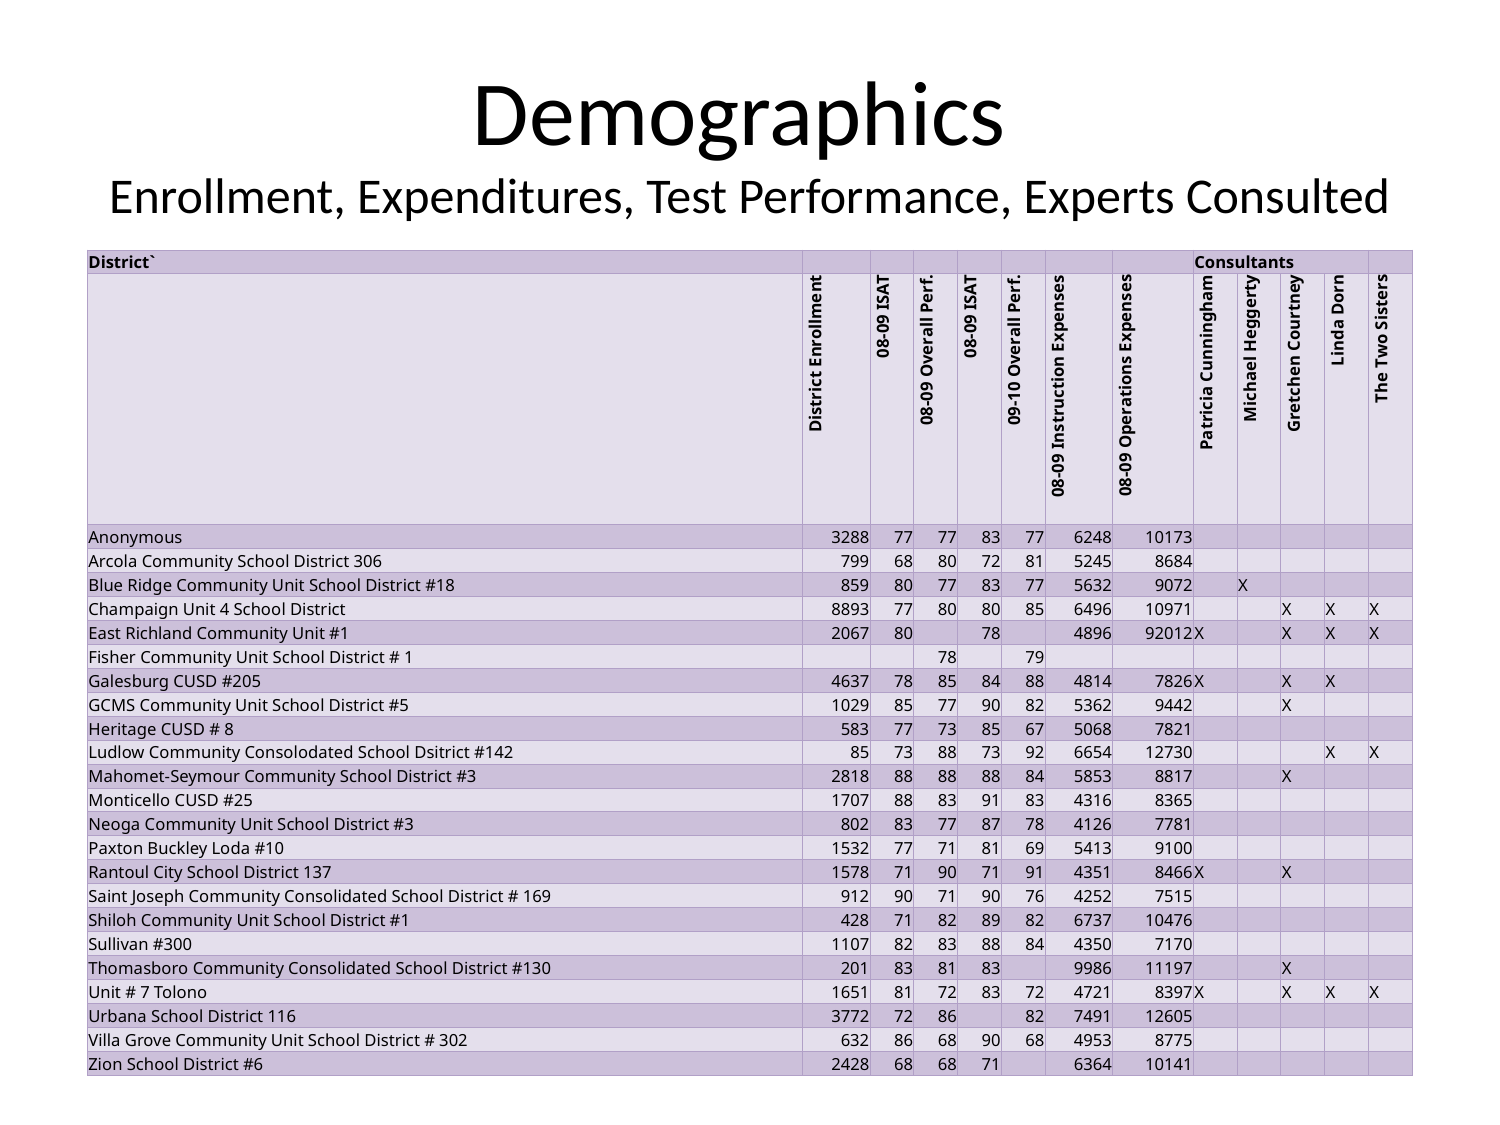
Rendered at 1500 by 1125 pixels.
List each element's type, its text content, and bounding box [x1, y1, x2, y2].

table_cell Champaign Unit 4 School District [88, 597, 802, 620]
table_cell 71 [958, 1052, 1001, 1075]
table_cell X [1194, 621, 1237, 644]
table_cell [1194, 1028, 1237, 1051]
table_cell [1325, 765, 1368, 788]
table_cell [1325, 908, 1368, 931]
table_cell 77 [914, 693, 957, 716]
table_cell [1325, 956, 1368, 979]
table_cell [1238, 765, 1280, 788]
table_cell 4896 [1046, 621, 1112, 644]
table_cell 90 [958, 1028, 1001, 1051]
table_cell [1281, 1052, 1324, 1075]
table_cell 78 [914, 645, 957, 668]
table_cell 71 [871, 908, 913, 931]
table_cell 4953 [1046, 1028, 1112, 1051]
table_cell X [1369, 621, 1412, 644]
table_cell [1238, 621, 1280, 644]
table_cell [1281, 932, 1324, 955]
table_cell 84 [1002, 932, 1045, 955]
table_cell X [1281, 860, 1324, 883]
table_cell 08-09 Operations Expenses [1113, 274, 1193, 524]
table_cell 77 [914, 525, 957, 548]
table_cell 88 [958, 765, 1001, 788]
table_cell [1325, 573, 1368, 596]
table_cell 83 [1002, 789, 1045, 811]
table_cell 80 [958, 597, 1001, 620]
table_cell [1369, 1028, 1412, 1051]
table_cell 83 [914, 932, 957, 955]
table_cell 82 [1002, 1004, 1045, 1027]
table_cell 83 [958, 525, 1001, 548]
table_cell 73 [958, 741, 1001, 764]
table_cell [958, 645, 1001, 668]
table_cell 1532 [803, 836, 870, 859]
table_cell 11197 [1113, 956, 1193, 979]
table_cell 85 [803, 741, 870, 764]
table_cell 72 [1002, 980, 1045, 1003]
table_header [914, 251, 957, 273]
table_cell 8817 [1113, 765, 1193, 788]
table_cell 86 [871, 1028, 913, 1051]
table_cell [1369, 717, 1412, 740]
table_cell 5245 [1046, 549, 1112, 572]
table_cell 7821 [1113, 717, 1193, 740]
table_cell 08-09 Instruction Expenses [1046, 274, 1112, 524]
table_cell 9442 [1113, 693, 1193, 716]
table_cell [1194, 932, 1237, 955]
table_header [1369, 251, 1412, 273]
table_cell 2818 [803, 765, 870, 788]
table_cell 83 [914, 789, 957, 811]
table_cell [1002, 621, 1045, 644]
table_cell 88 [914, 765, 957, 788]
table_cell [1281, 884, 1324, 907]
table_cell 83 [958, 980, 1001, 1003]
table_cell X [1325, 980, 1368, 1003]
table_cell 80 [871, 621, 913, 644]
table_cell [1281, 525, 1324, 548]
table_cell 3288 [803, 525, 870, 548]
table_cell 86 [914, 1004, 957, 1027]
table_cell 1029 [803, 693, 870, 716]
table_cell [914, 621, 957, 644]
table_cell 08-09 ISAT [958, 274, 1001, 524]
table_cell [1194, 597, 1237, 620]
table_cell Sullivan #300 [88, 932, 802, 955]
table_cell 81 [914, 956, 957, 979]
table_cell 632 [803, 1028, 870, 1051]
table_cell [1194, 765, 1237, 788]
table_cell [871, 645, 913, 668]
table_cell Saint Joseph Community Consolidated School District # 169 [88, 884, 802, 907]
table_cell 73 [871, 741, 913, 764]
table_cell [1238, 645, 1280, 668]
table_cell 4351 [1046, 860, 1112, 883]
table_cell 7170 [1113, 932, 1193, 955]
table_cell 92012 [1113, 621, 1193, 644]
table_cell East Richland Community Unit #1 [88, 621, 802, 644]
table_cell 85 [958, 717, 1001, 740]
table_cell [1238, 1028, 1280, 1051]
table_cell Urbana School District 116 [88, 1004, 802, 1027]
table_cell [1281, 812, 1324, 835]
table_cell 71 [914, 836, 957, 859]
table_cell 92 [1002, 741, 1045, 764]
table_cell 83 [958, 573, 1001, 596]
table_cell 71 [914, 884, 957, 907]
table_cell [1194, 836, 1237, 859]
table_cell 81 [871, 980, 913, 1003]
table_cell 8365 [1113, 789, 1193, 811]
table_cell [1369, 1004, 1412, 1027]
table_cell Galesburg CUSD #205 [88, 669, 802, 692]
table_cell 77 [1002, 573, 1045, 596]
table_cell 5413 [1046, 836, 1112, 859]
table_cell 85 [914, 669, 957, 692]
table_cell [1325, 549, 1368, 572]
table_cell [1369, 693, 1412, 716]
table_cell [1369, 836, 1412, 859]
table_cell 87 [958, 812, 1001, 835]
table_cell 6737 [1046, 908, 1112, 931]
table_cell X [1281, 693, 1324, 716]
table_cell 799 [803, 549, 870, 572]
table_cell [1194, 741, 1237, 764]
table_cell 6654 [1046, 741, 1112, 764]
table_cell 72 [958, 549, 1001, 572]
table_cell 77 [871, 836, 913, 859]
table_cell Monticello CUSD #25 [88, 789, 802, 811]
table_cell District Enrollment [803, 274, 870, 524]
table_cell [1238, 597, 1280, 620]
table_cell [1238, 1004, 1280, 1027]
table_cell 08-09 ISAT [871, 274, 913, 524]
table_cell [1325, 789, 1368, 811]
table_cell 10141 [1113, 1052, 1193, 1075]
table_cell 1707 [803, 789, 870, 811]
table_cell Paxton Buckley Loda #10 [88, 836, 802, 859]
table_cell 88 [871, 765, 913, 788]
table_header [958, 251, 1001, 273]
table_cell 78 [871, 669, 913, 692]
table_cell [1194, 956, 1237, 979]
table_cell [1238, 908, 1280, 931]
table_cell [1281, 573, 1324, 596]
table_cell 8397 [1113, 980, 1193, 1003]
table_cell 10173 [1113, 525, 1193, 548]
table_cell 68 [871, 1052, 913, 1075]
table_cell [1325, 645, 1368, 668]
table_cell X [1194, 860, 1237, 883]
table_cell [1325, 1004, 1368, 1027]
table_cell [1194, 908, 1237, 931]
table_cell 83 [871, 956, 913, 979]
table_cell X [1281, 669, 1324, 692]
table_cell 85 [871, 693, 913, 716]
table_cell X [1369, 741, 1412, 764]
table_cell 83 [871, 812, 913, 835]
table_cell Patricia Cunningham [1194, 274, 1237, 524]
table_cell X [1194, 669, 1237, 692]
table_cell [1238, 549, 1280, 572]
table_cell [1194, 573, 1237, 596]
table_cell Thomasboro Community Consolidated School District #130 [88, 956, 802, 979]
table_cell [1238, 789, 1280, 811]
table_cell 6248 [1046, 525, 1112, 548]
table_cell X [1325, 669, 1368, 692]
table_cell Arcola Community School District 306 [88, 549, 802, 572]
table_cell 82 [914, 908, 957, 931]
table_cell 5632 [1046, 573, 1112, 596]
table_cell 88 [914, 741, 957, 764]
table_cell [1325, 525, 1368, 548]
table_cell 90 [958, 884, 1001, 907]
table_cell 9072 [1113, 573, 1193, 596]
table_cell [803, 645, 870, 668]
table_header District` [88, 251, 802, 273]
table_cell 912 [803, 884, 870, 907]
table_cell [1325, 1052, 1368, 1075]
table_cell 77 [914, 812, 957, 835]
table_cell X [1369, 597, 1412, 620]
table_cell [1369, 789, 1412, 811]
table_cell [1369, 908, 1412, 931]
table_cell [1238, 884, 1280, 907]
table_cell Fisher Community Unit School District # 1 [88, 645, 802, 668]
table_cell 81 [958, 836, 1001, 859]
table_cell 8684 [1113, 549, 1193, 572]
table_cell 8893 [803, 597, 870, 620]
table_cell 68 [914, 1052, 957, 1075]
table_cell Unit # 7 Tolono [88, 980, 802, 1003]
table_cell [1325, 812, 1368, 835]
table_cell 77 [914, 573, 957, 596]
table_cell Rantoul City School District 137 [88, 860, 802, 883]
table_cell [1238, 956, 1280, 979]
table_cell 88 [871, 789, 913, 811]
table_cell [1002, 956, 1045, 979]
table_cell X [1194, 980, 1237, 1003]
table_cell [1281, 549, 1324, 572]
title Demographics Enrollment, Expenditures, Test Performance, Experts Consulted [75, 45, 1425, 233]
table_cell 4721 [1046, 980, 1112, 1003]
table_cell 73 [914, 717, 957, 740]
table_cell X [1281, 956, 1324, 979]
table_cell 201 [803, 956, 870, 979]
table_header [1046, 251, 1112, 273]
table_cell 4350 [1046, 932, 1112, 955]
table_cell [1238, 693, 1280, 716]
table_cell [1369, 525, 1412, 548]
table_cell [1194, 789, 1237, 811]
table_cell 78 [1002, 812, 1045, 835]
table_header [1002, 251, 1045, 273]
table_cell 91 [958, 789, 1001, 811]
table_cell 7515 [1113, 884, 1193, 907]
table_cell X [1281, 765, 1324, 788]
table_cell 83 [958, 956, 1001, 979]
table_cell 78 [958, 621, 1001, 644]
table_cell [1194, 884, 1237, 907]
table_cell 79 [1002, 645, 1045, 668]
table_cell 2428 [803, 1052, 870, 1075]
table_cell [1194, 549, 1237, 572]
table_cell [1238, 525, 1280, 548]
table_cell 4316 [1046, 789, 1112, 811]
table_cell Neoga Community Unit School District #3 [88, 812, 802, 835]
table_cell X [1281, 980, 1324, 1003]
table_cell 1651 [803, 980, 870, 1003]
table_cell [1113, 645, 1193, 668]
table_cell 85 [1002, 597, 1045, 620]
table_cell [88, 274, 802, 524]
table_cell [1369, 1052, 1412, 1075]
table_cell [1325, 884, 1368, 907]
table_cell [1369, 812, 1412, 835]
table_cell 80 [914, 597, 957, 620]
table_cell 82 [1002, 693, 1045, 716]
table_cell [1194, 812, 1237, 835]
table_cell [1194, 717, 1237, 740]
table_cell 5068 [1046, 717, 1112, 740]
table_cell X [1281, 597, 1324, 620]
table_cell X [1281, 621, 1324, 644]
table_cell Gretchen Courtney [1281, 274, 1324, 524]
table_header [1113, 251, 1193, 273]
table_cell [1369, 956, 1412, 979]
table_cell Heritage CUSD # 8 [88, 717, 802, 740]
table_cell 7491 [1046, 1004, 1112, 1027]
table_cell 68 [871, 549, 913, 572]
table_cell [1194, 693, 1237, 716]
table_cell 72 [914, 980, 957, 1003]
table_cell 2067 [803, 621, 870, 644]
table_cell GCMS Community Unit School District #5 [88, 693, 802, 716]
table_cell [1194, 525, 1237, 548]
table_cell 859 [803, 573, 870, 596]
table_header [803, 251, 870, 273]
table_cell [1238, 741, 1280, 764]
table_cell [1369, 645, 1412, 668]
table_cell 09-10 Overall Perf. [1002, 274, 1045, 524]
table_cell 6364 [1046, 1052, 1112, 1075]
table_cell 84 [1002, 765, 1045, 788]
table_cell [1281, 717, 1324, 740]
table_cell [1325, 836, 1368, 859]
table_cell 583 [803, 717, 870, 740]
table_cell Mahomet-Seymour Community School District #3 [88, 765, 802, 788]
table_cell 77 [871, 717, 913, 740]
table_cell Zion School District #6 [88, 1052, 802, 1075]
table_cell Ludlow Community Consolodated School Dsitrict #142 [88, 741, 802, 764]
table_cell Blue Ridge Community Unit School District #18 [88, 573, 802, 596]
table_cell [1369, 860, 1412, 883]
table_cell X [1325, 741, 1368, 764]
table_cell [1281, 741, 1324, 764]
table_cell 72 [871, 1004, 913, 1027]
table_cell 3772 [803, 1004, 870, 1027]
table_cell [1194, 1052, 1237, 1075]
table_cell 1107 [803, 932, 870, 955]
table_cell 68 [914, 1028, 957, 1051]
table_cell [1238, 836, 1280, 859]
table_cell The Two Sisters [1369, 274, 1412, 524]
table_cell 10971 [1113, 597, 1193, 620]
table_cell 7781 [1113, 812, 1193, 835]
table_cell 90 [871, 884, 913, 907]
table_cell 77 [871, 597, 913, 620]
table_cell [1369, 573, 1412, 596]
table_cell [1281, 908, 1324, 931]
table_cell 82 [1002, 908, 1045, 931]
table_cell [1325, 932, 1368, 955]
table_cell 12730 [1113, 741, 1193, 764]
table_cell Linda Dorn [1325, 274, 1368, 524]
table_cell Anonymous [88, 525, 802, 548]
table_cell 81 [1002, 549, 1045, 572]
table_cell [1238, 812, 1280, 835]
table_cell 12605 [1113, 1004, 1193, 1027]
table_cell [1369, 932, 1412, 955]
table_cell 76 [1002, 884, 1045, 907]
table_cell [1194, 1004, 1237, 1027]
table_cell 90 [958, 693, 1001, 716]
table_cell 69 [1002, 836, 1045, 859]
table_cell [1238, 860, 1280, 883]
table_cell 91 [1002, 860, 1045, 883]
table_cell [1002, 1052, 1045, 1075]
table_cell 88 [958, 932, 1001, 955]
table_cell Michael Heggerty [1238, 274, 1280, 524]
table_cell Villa Grove Community Unit School District # 302 [88, 1028, 802, 1051]
table_cell [1238, 717, 1280, 740]
table_cell 80 [871, 573, 913, 596]
table_cell [1325, 860, 1368, 883]
table_cell X [1325, 621, 1368, 644]
table_cell [958, 1004, 1001, 1027]
table_cell 5362 [1046, 693, 1112, 716]
table_header Consultants [1194, 251, 1368, 273]
table_cell 08-09 Overall Perf. [914, 274, 957, 524]
table_cell 71 [871, 860, 913, 883]
table_cell 9100 [1113, 836, 1193, 859]
table_cell [1194, 645, 1237, 668]
table_cell 71 [958, 860, 1001, 883]
table_cell 80 [914, 549, 957, 572]
table_cell 7826 [1113, 669, 1193, 692]
table_cell [1369, 669, 1412, 692]
table_cell [1281, 1004, 1324, 1027]
table_cell [1281, 789, 1324, 811]
table_cell 9986 [1046, 956, 1112, 979]
table_cell 4126 [1046, 812, 1112, 835]
table_cell 6496 [1046, 597, 1112, 620]
table_cell [1238, 669, 1280, 692]
table_cell 82 [871, 932, 913, 955]
table_cell 90 [914, 860, 957, 883]
table_cell [1325, 717, 1368, 740]
table_cell X [1325, 597, 1368, 620]
table_cell 10476 [1113, 908, 1193, 931]
table_cell [1369, 765, 1412, 788]
table_cell 77 [871, 525, 913, 548]
table_cell [1281, 1028, 1324, 1051]
table_cell 428 [803, 908, 870, 931]
table_cell 4252 [1046, 884, 1112, 907]
table_cell 77 [1002, 525, 1045, 548]
table_cell [1281, 645, 1324, 668]
table_cell 84 [958, 669, 1001, 692]
table_cell 4637 [803, 669, 870, 692]
table_cell 8466 [1113, 860, 1193, 883]
table_cell [1369, 549, 1412, 572]
table_cell [1325, 1028, 1368, 1051]
table_cell 5853 [1046, 765, 1112, 788]
table_cell X [1238, 573, 1280, 596]
table_cell 68 [1002, 1028, 1045, 1051]
table_cell 1578 [803, 860, 870, 883]
table_cell [1238, 980, 1280, 1003]
table_cell 88 [1002, 669, 1045, 692]
table_cell [1238, 932, 1280, 955]
table_cell 67 [1002, 717, 1045, 740]
table_header [871, 251, 913, 273]
table_cell [1046, 645, 1112, 668]
table_cell [1281, 836, 1324, 859]
table_cell [1369, 884, 1412, 907]
table_cell 89 [958, 908, 1001, 931]
table_cell [1325, 693, 1368, 716]
table_cell X [1369, 980, 1412, 1003]
table_cell Shiloh Community Unit School District #1 [88, 908, 802, 931]
table_cell 4814 [1046, 669, 1112, 692]
table_cell [1238, 1052, 1280, 1075]
table_cell 8775 [1113, 1028, 1193, 1051]
table_cell 802 [803, 812, 870, 835]
